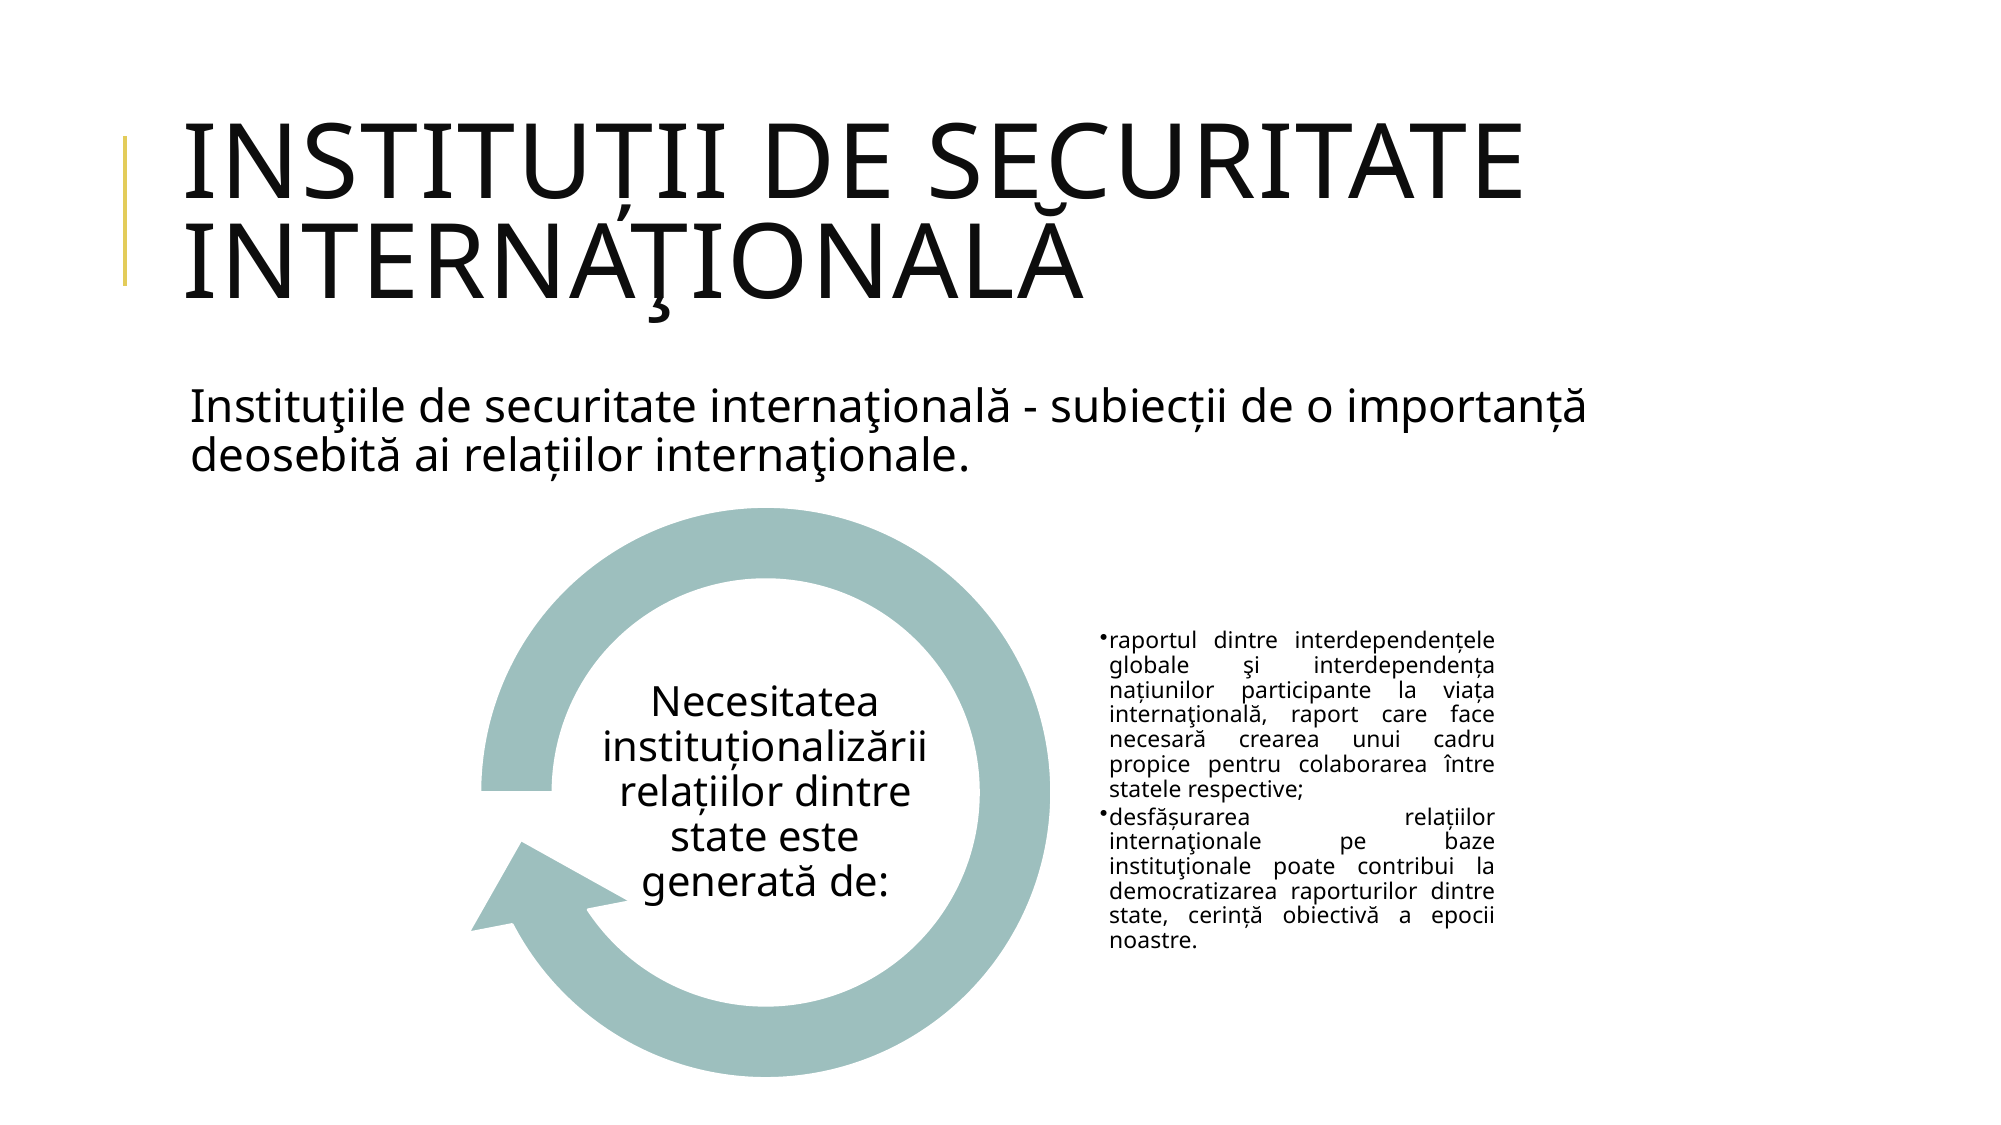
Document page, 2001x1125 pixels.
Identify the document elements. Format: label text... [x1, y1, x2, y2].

list Instituţiile de securitate internaţională - subiecții de o importanță deosebită ai relațiilor internaţionale. [168, 375, 1763, 494]
title Instituții de securitate internaţională [168, 96, 1763, 342]
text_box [298, 459, 1633, 1125]
